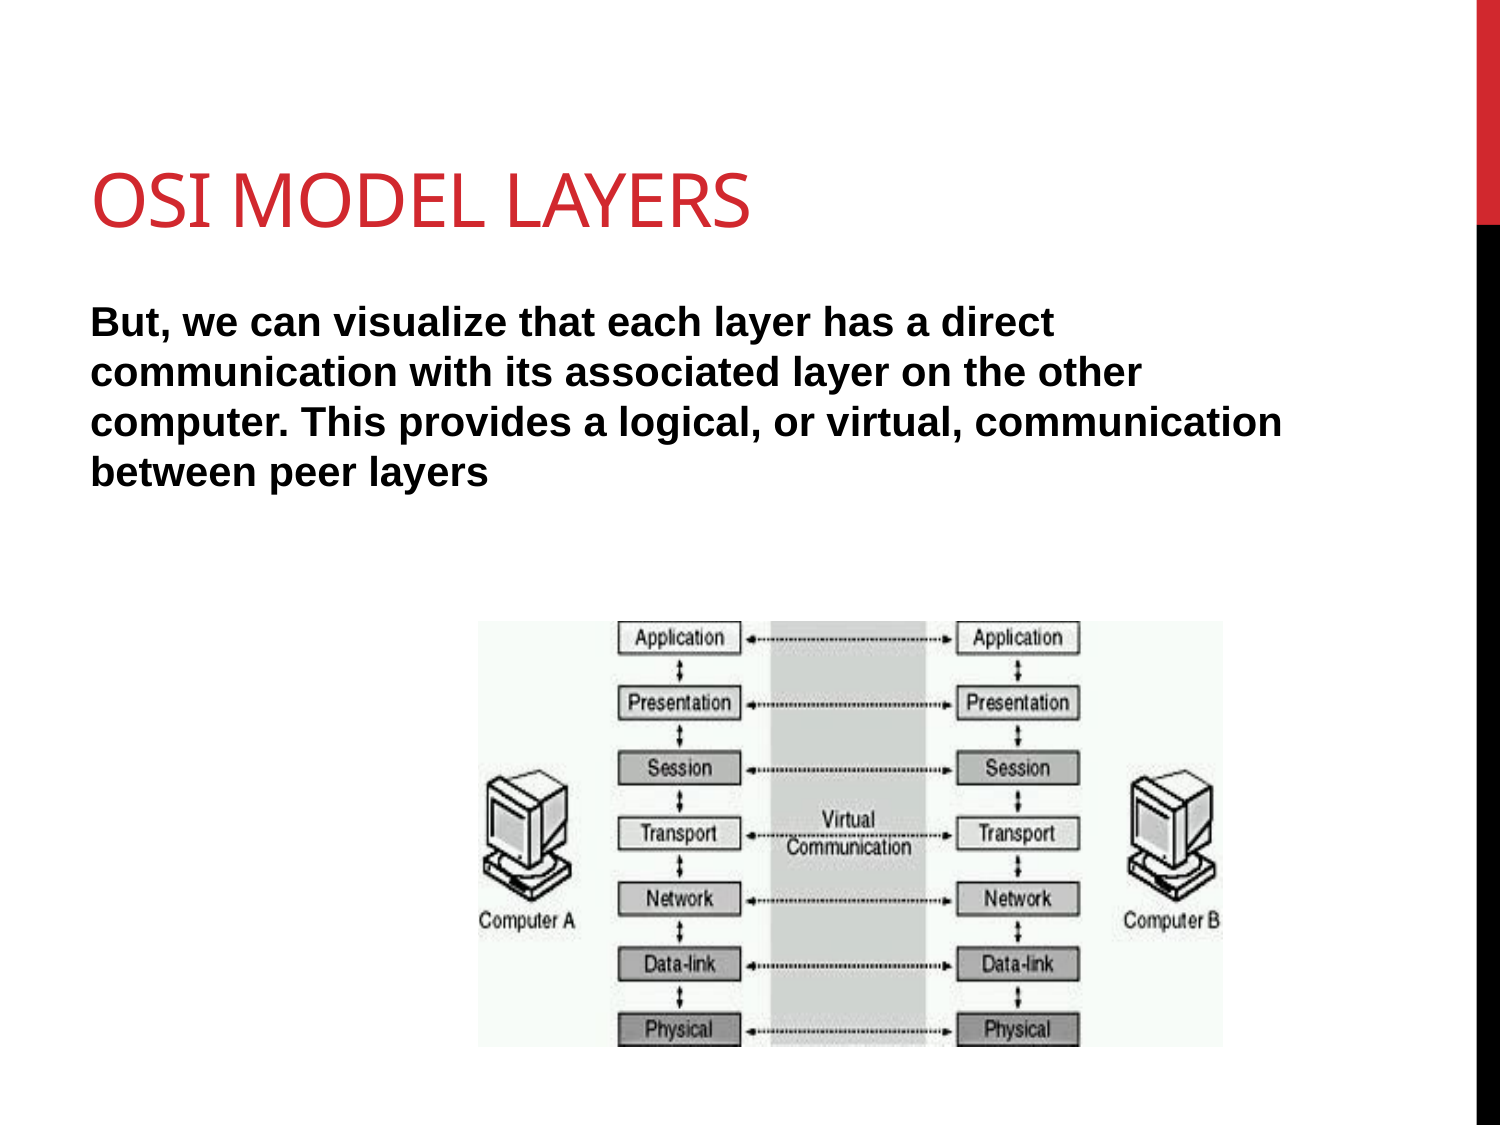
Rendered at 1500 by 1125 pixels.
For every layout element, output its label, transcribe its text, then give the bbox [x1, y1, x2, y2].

list But, we can visualize that each layer has a direct communication with its associated layer on the other computer. This provides a logical, or virtual, communication between peer layers [75, 287, 1325, 563]
picture [477, 621, 1223, 1048]
title OSI Model Layers [75, 25, 1025, 250]
